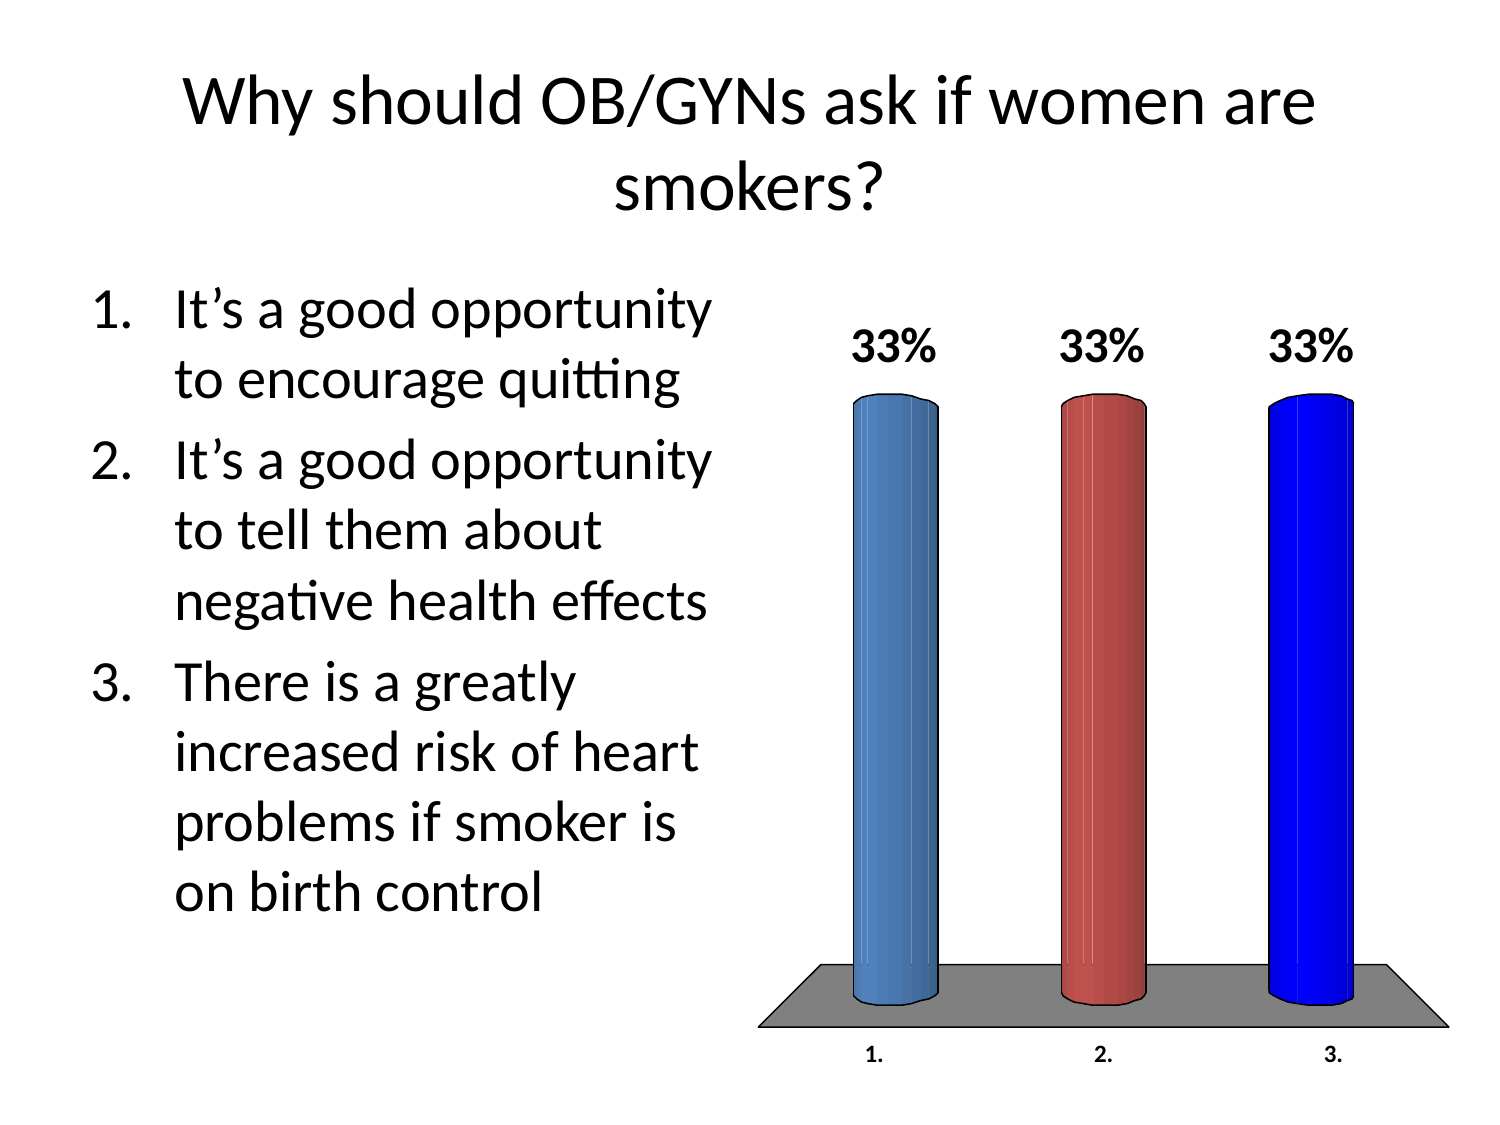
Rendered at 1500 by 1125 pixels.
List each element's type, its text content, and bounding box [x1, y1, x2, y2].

title Why should OB/GYNs ask if women are smokers? [75, 45, 1425, 233]
list It’s a good opportunity to encourage quitting It’s a good opportunity to tell them about negative health effects There is a greatly increased risk of heart problems if smoker is on birth control [75, 262, 750, 1005]
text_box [739, 270, 1490, 1115]
